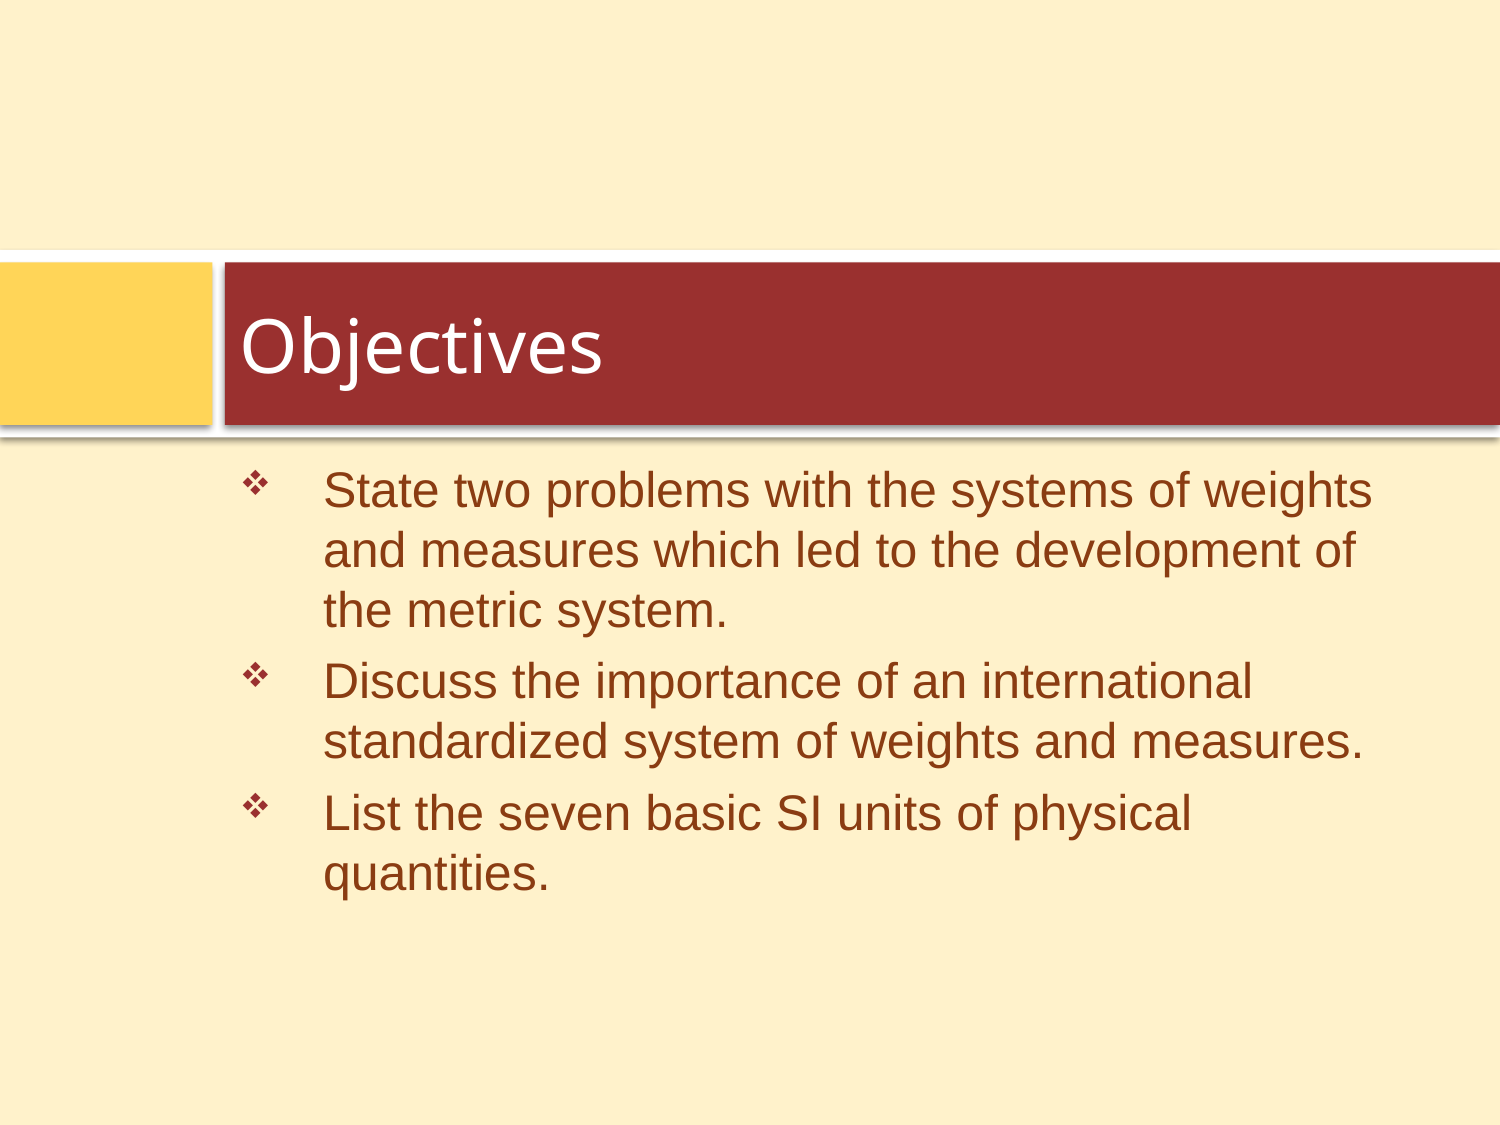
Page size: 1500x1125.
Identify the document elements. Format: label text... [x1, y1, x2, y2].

title Objectives [225, 262, 1475, 425]
list State two problems with the systems of weights and measures which led to the development of the metric system. Discuss the importance of an international standardized system of weights and measures. List the seven basic SI units of physical quantities. [225, 450, 1394, 1004]
